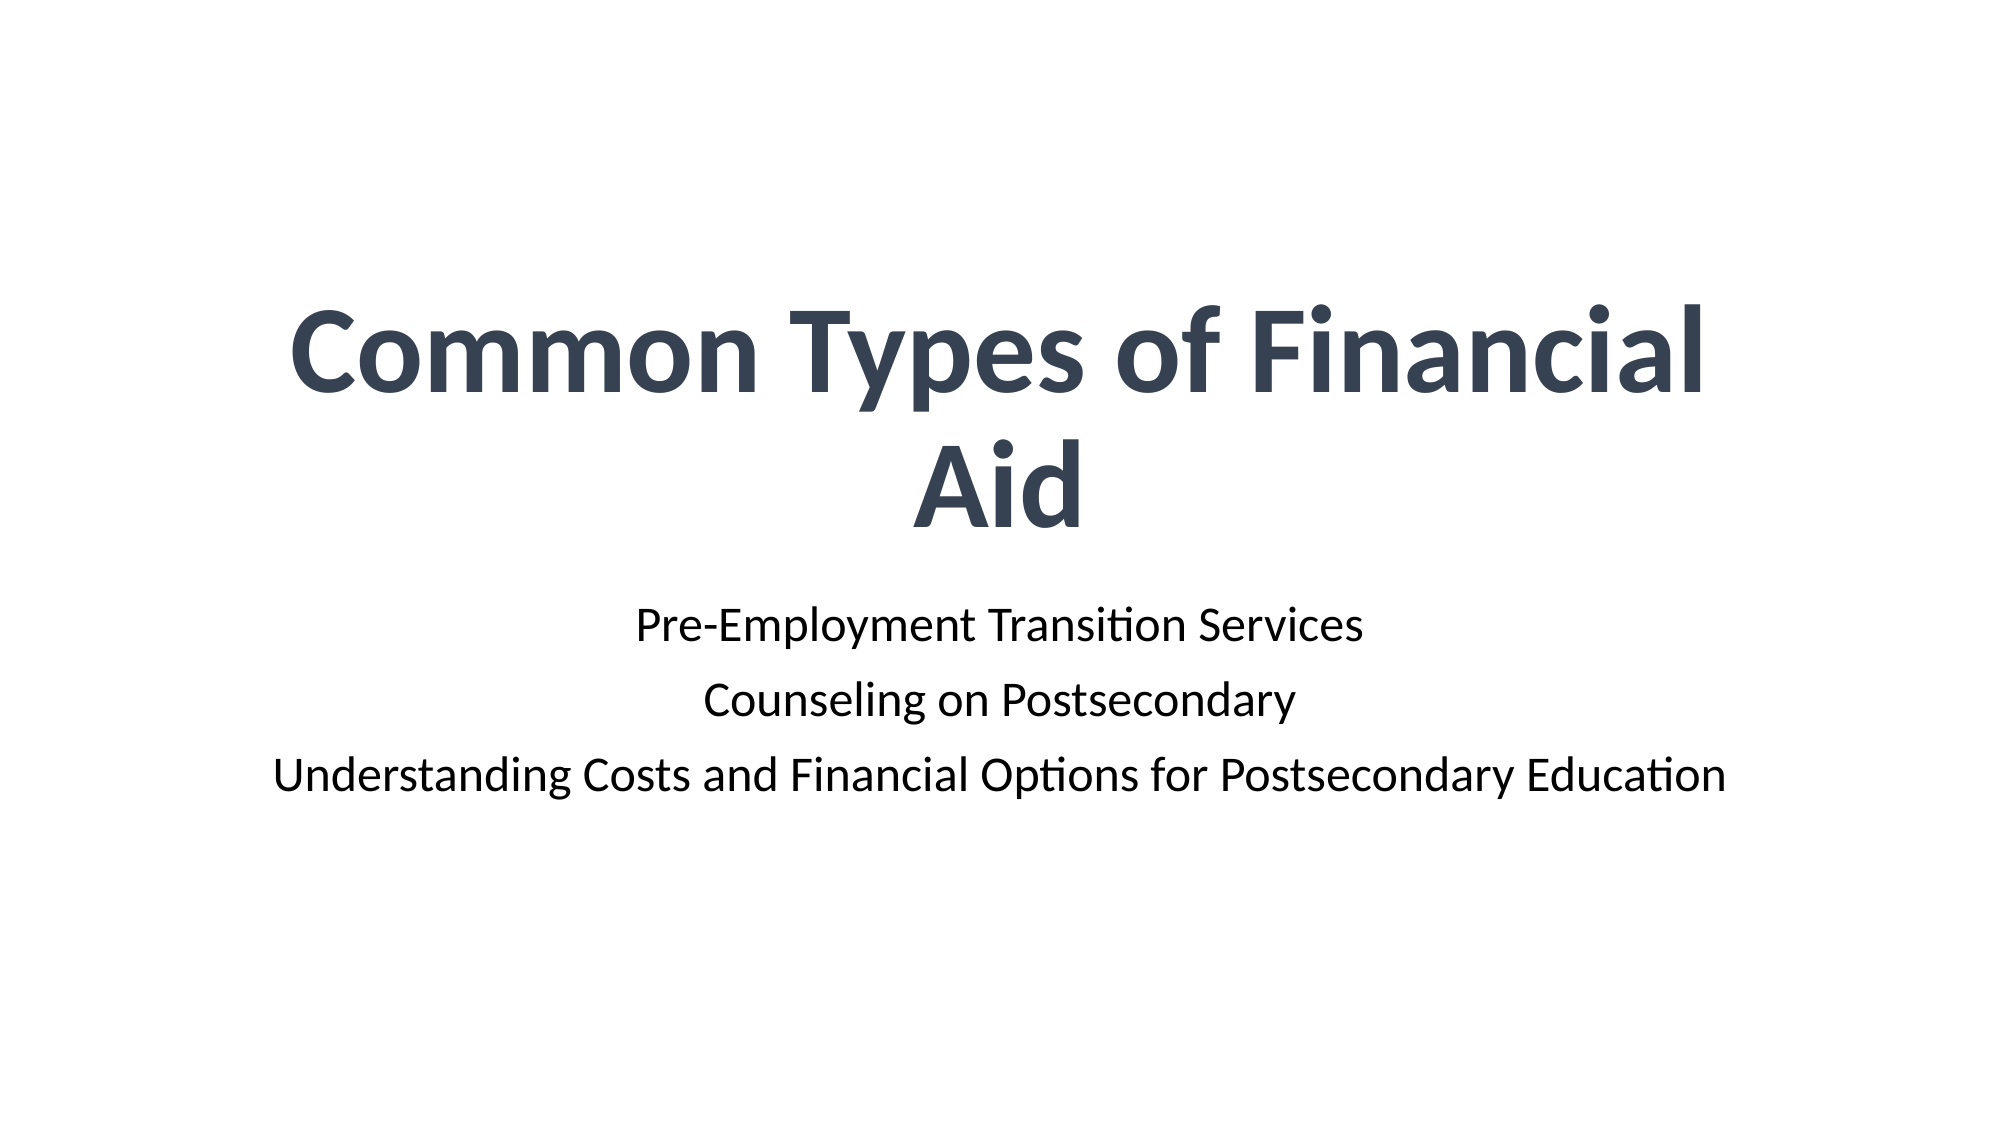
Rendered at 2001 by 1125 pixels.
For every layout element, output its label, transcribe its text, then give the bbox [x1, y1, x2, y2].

subtitle Pre-Employment Transition Services Counseling on Postsecondary Understanding Costs and Financial Options for Postsecondary Education [249, 590, 1750, 863]
title Common Types of Financial Aid [249, 170, 1750, 563]
